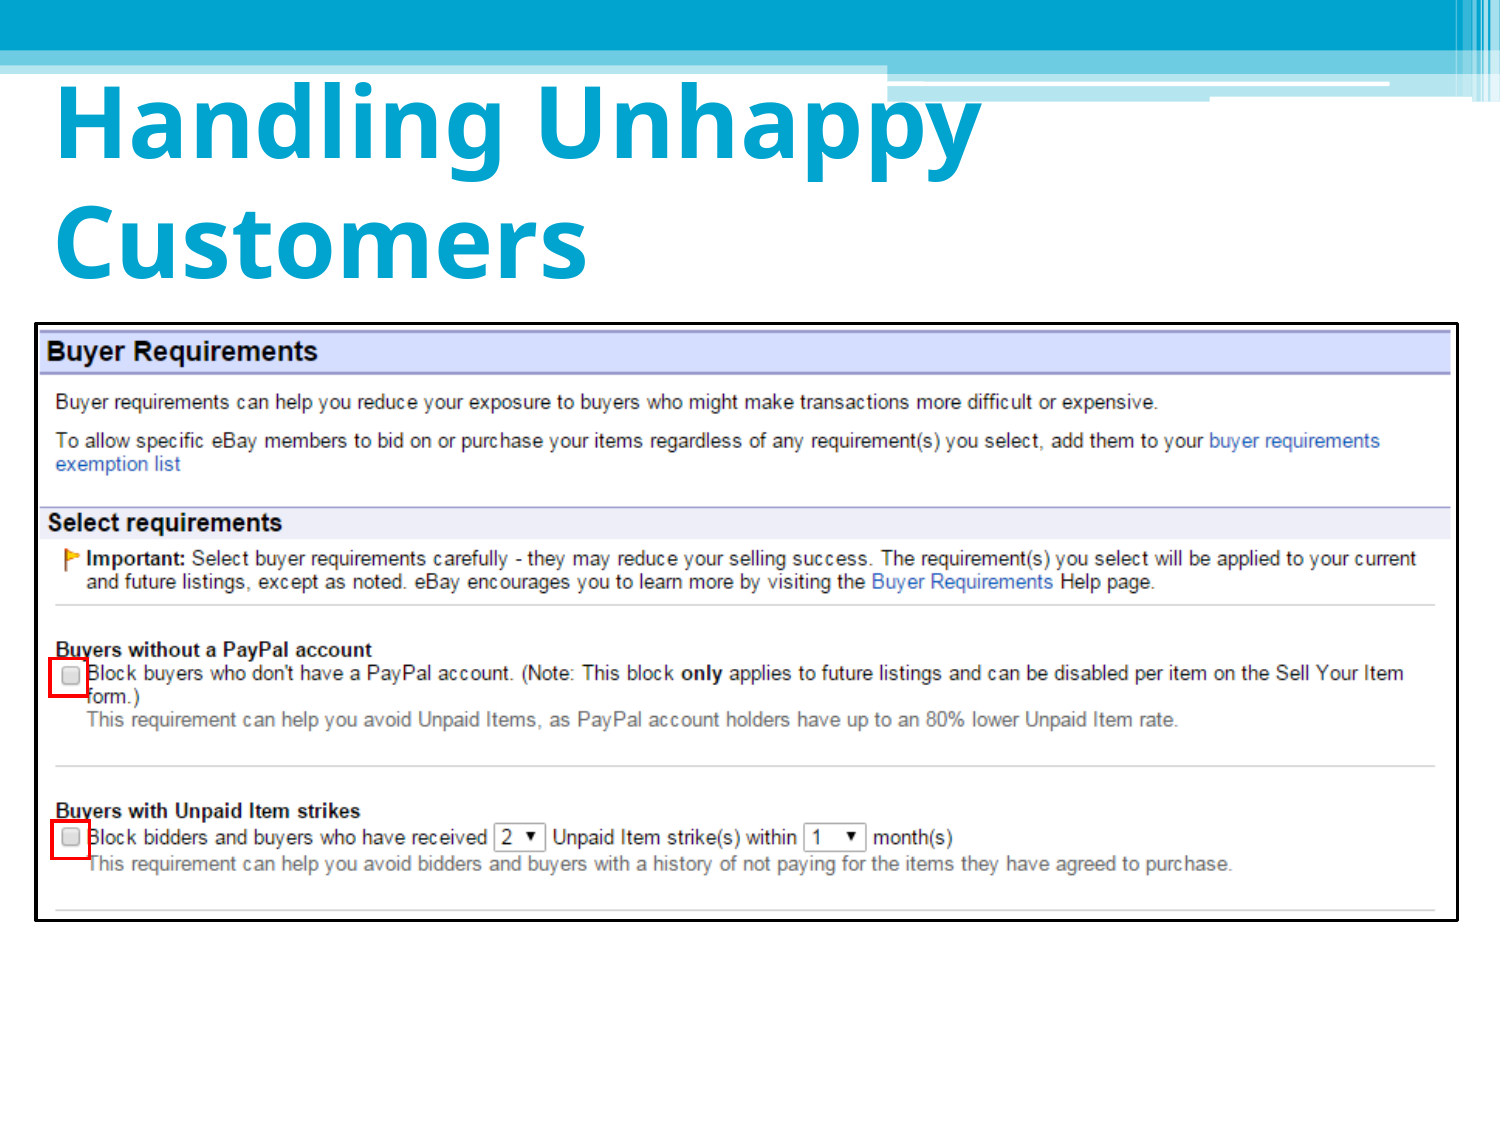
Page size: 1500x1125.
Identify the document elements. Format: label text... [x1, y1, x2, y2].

picture [37, 324, 1457, 919]
text_box Handling Unhappy Customers [37, 87, 1500, 269]
